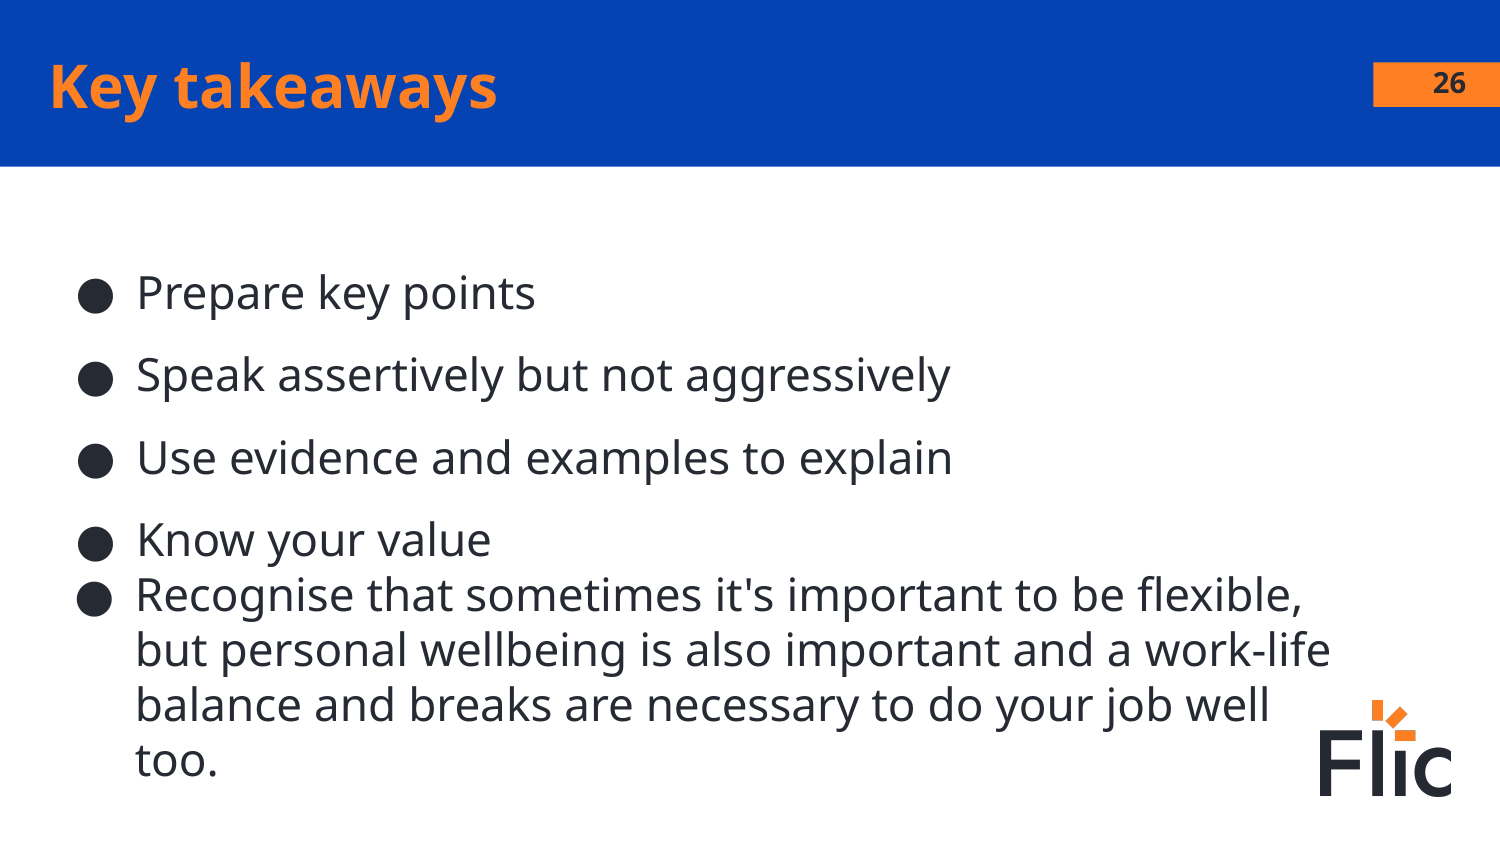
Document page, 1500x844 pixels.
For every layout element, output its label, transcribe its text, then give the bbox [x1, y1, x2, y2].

slide_number ‹#› [1410, 66, 1489, 104]
title Key takeaways [33, 41, 1331, 127]
text_box Prepare key points Speak assertively but not aggressively Use evidence and examples to explain Know your value Recognise that sometimes it's important to be flexible, but personal wellbeing is also important and a work-life balance and breaks are necessary to do your job well too. [45, 221, 1349, 844]
picture [1349, 700, 1451, 797]
